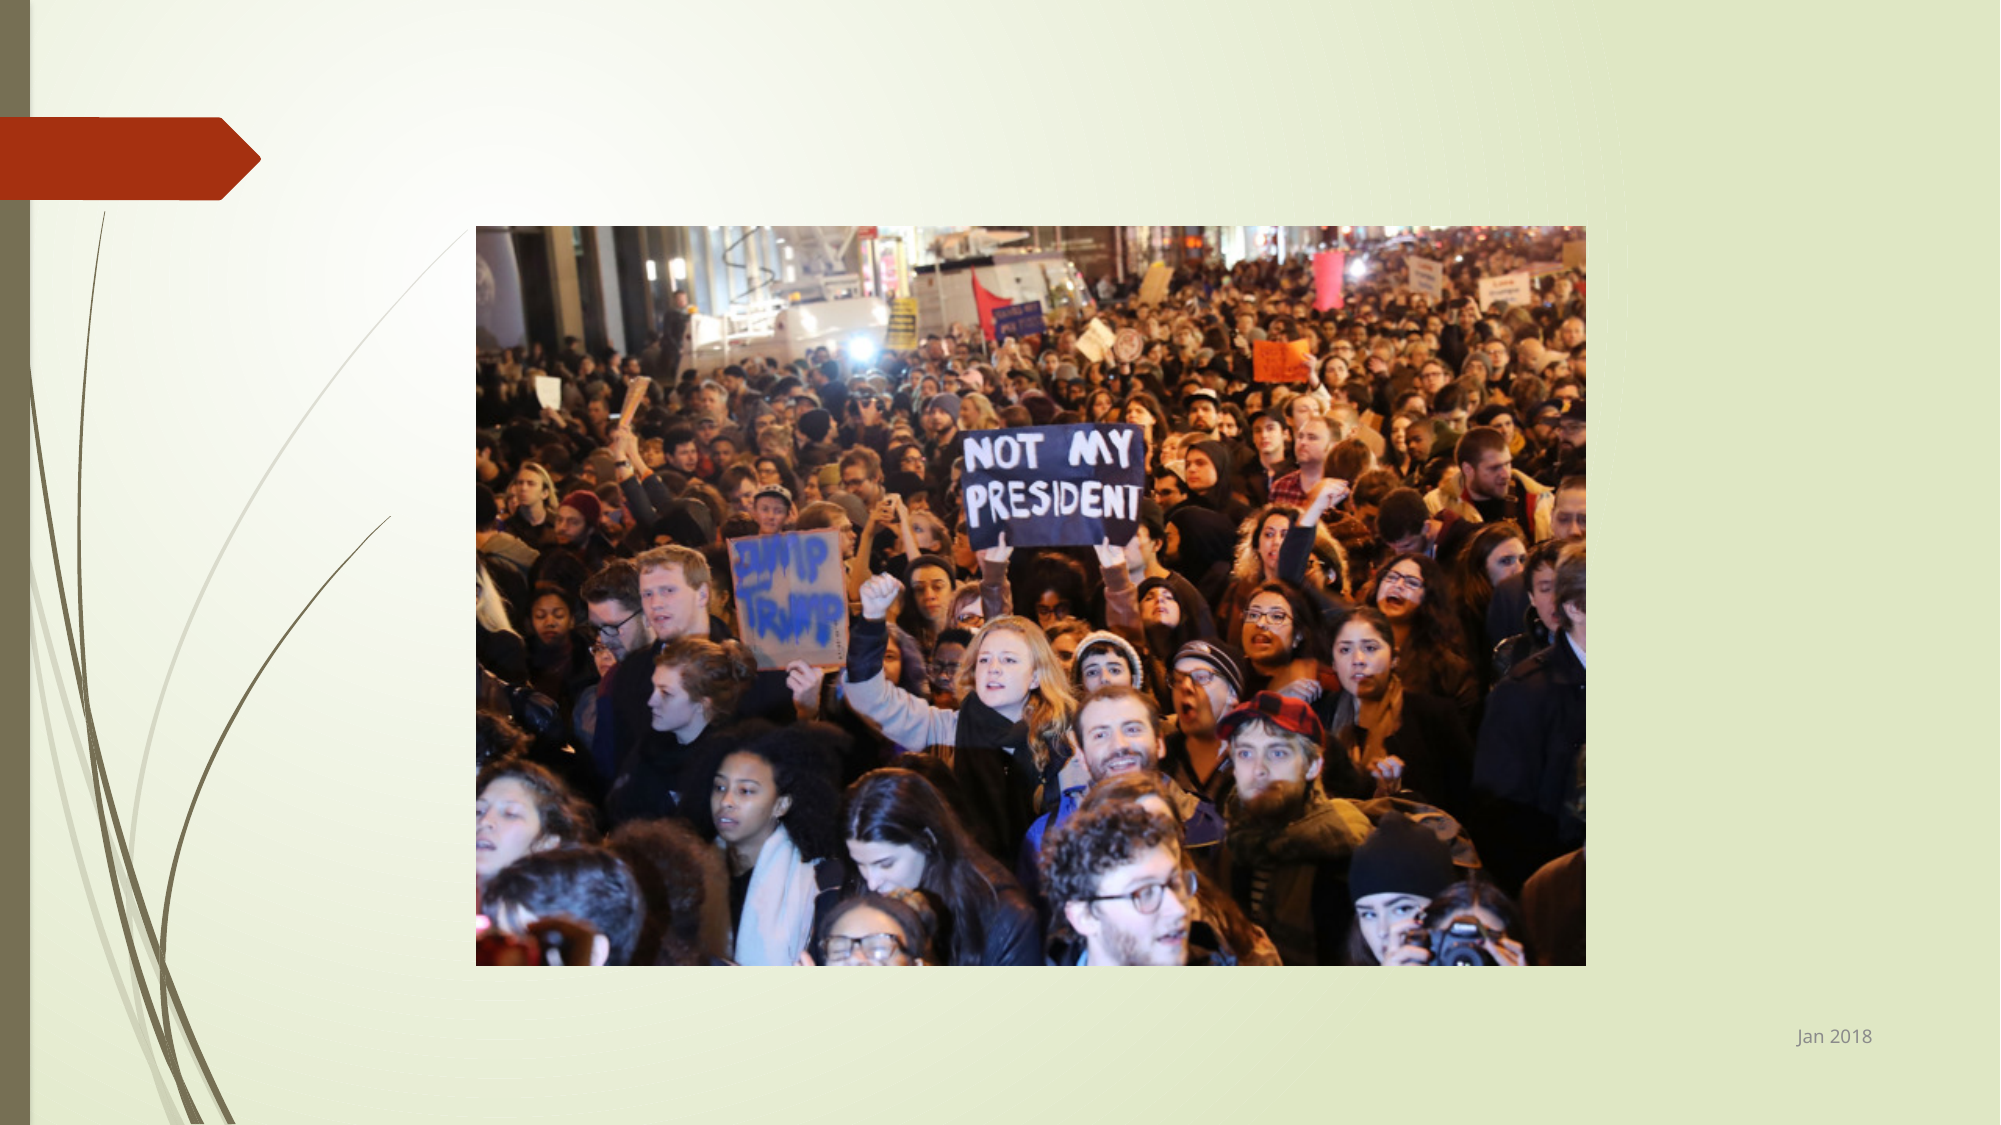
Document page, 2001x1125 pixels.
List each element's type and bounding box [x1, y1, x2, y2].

picture [476, 226, 1586, 966]
slide_number [1699, 1005, 1888, 1067]
